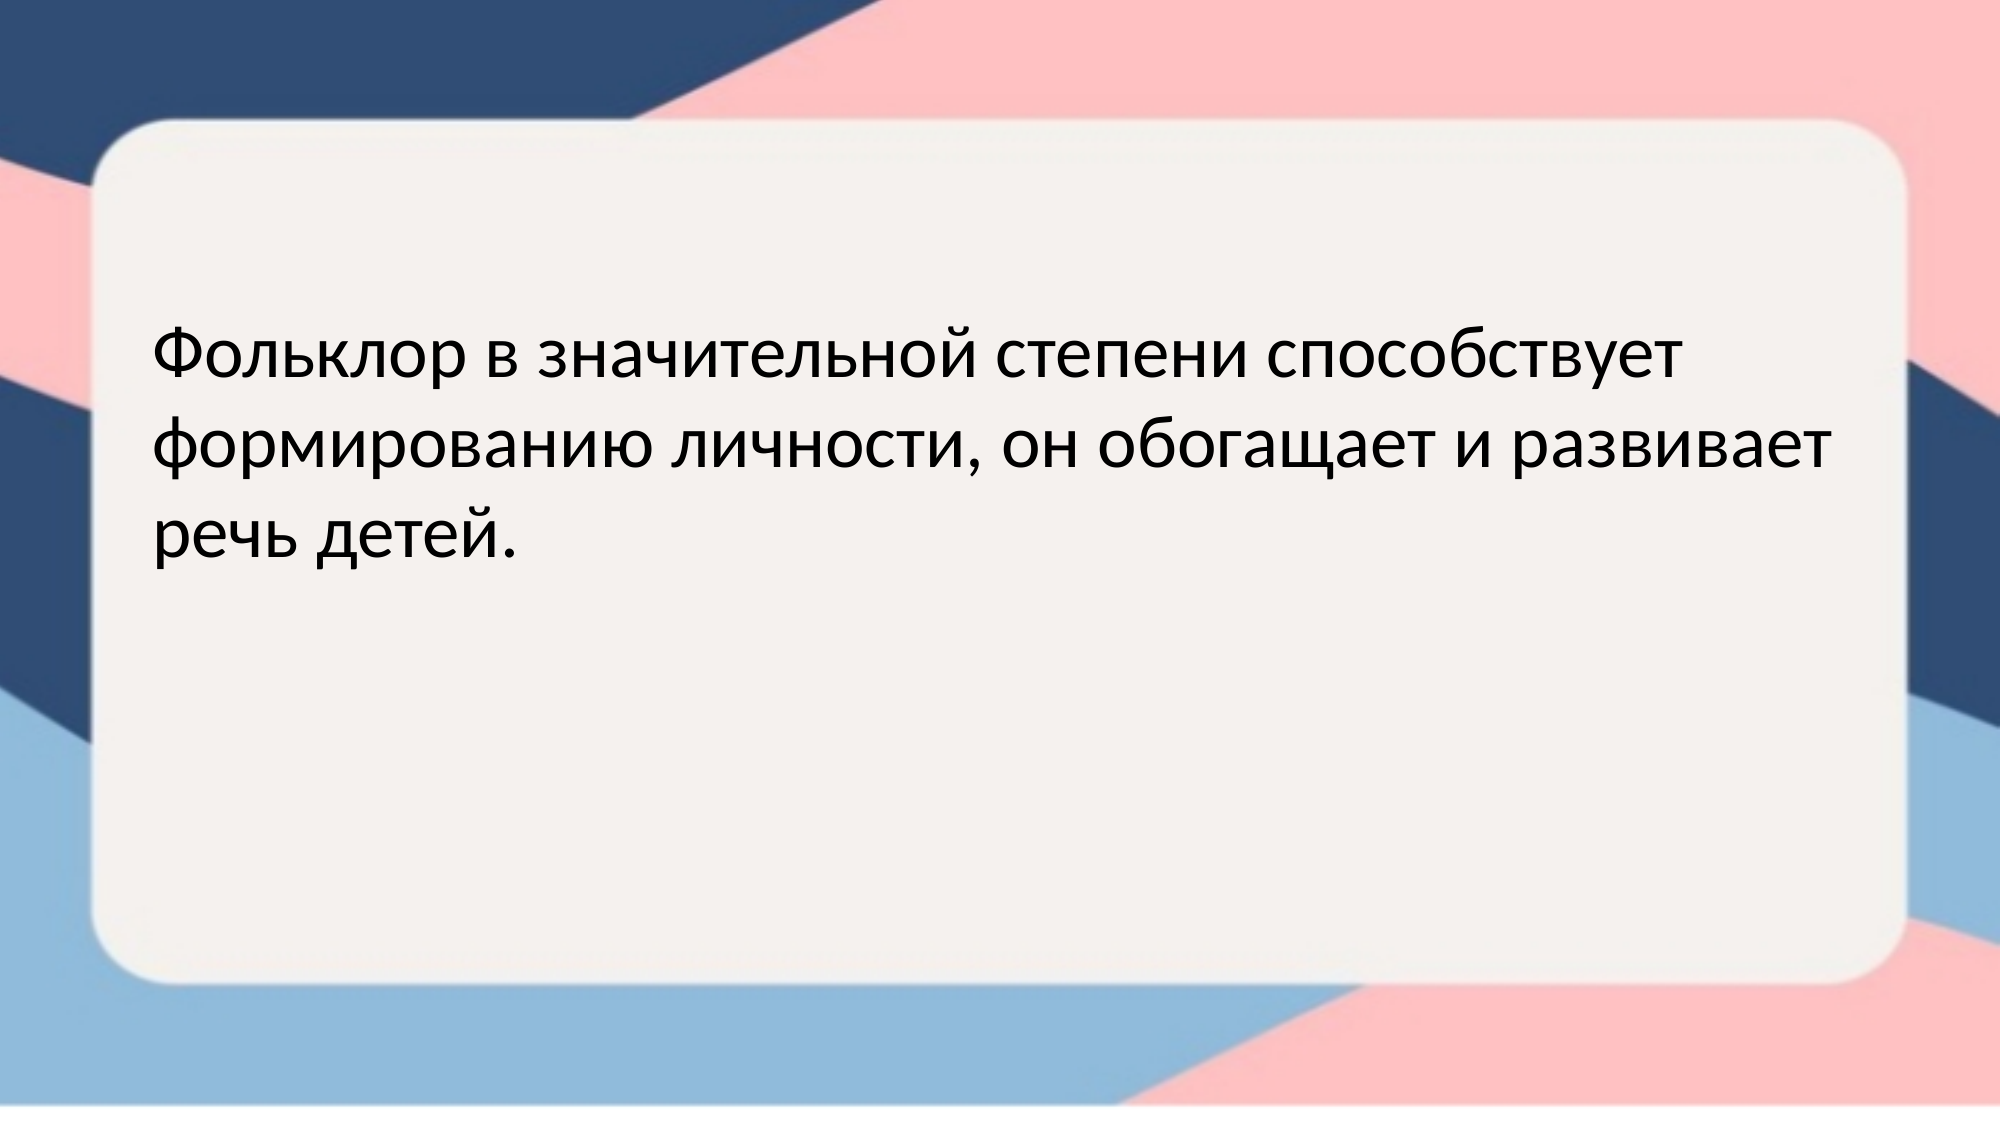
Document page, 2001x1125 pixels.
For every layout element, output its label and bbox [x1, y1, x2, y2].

list [0, 0, 2000, 1125]
